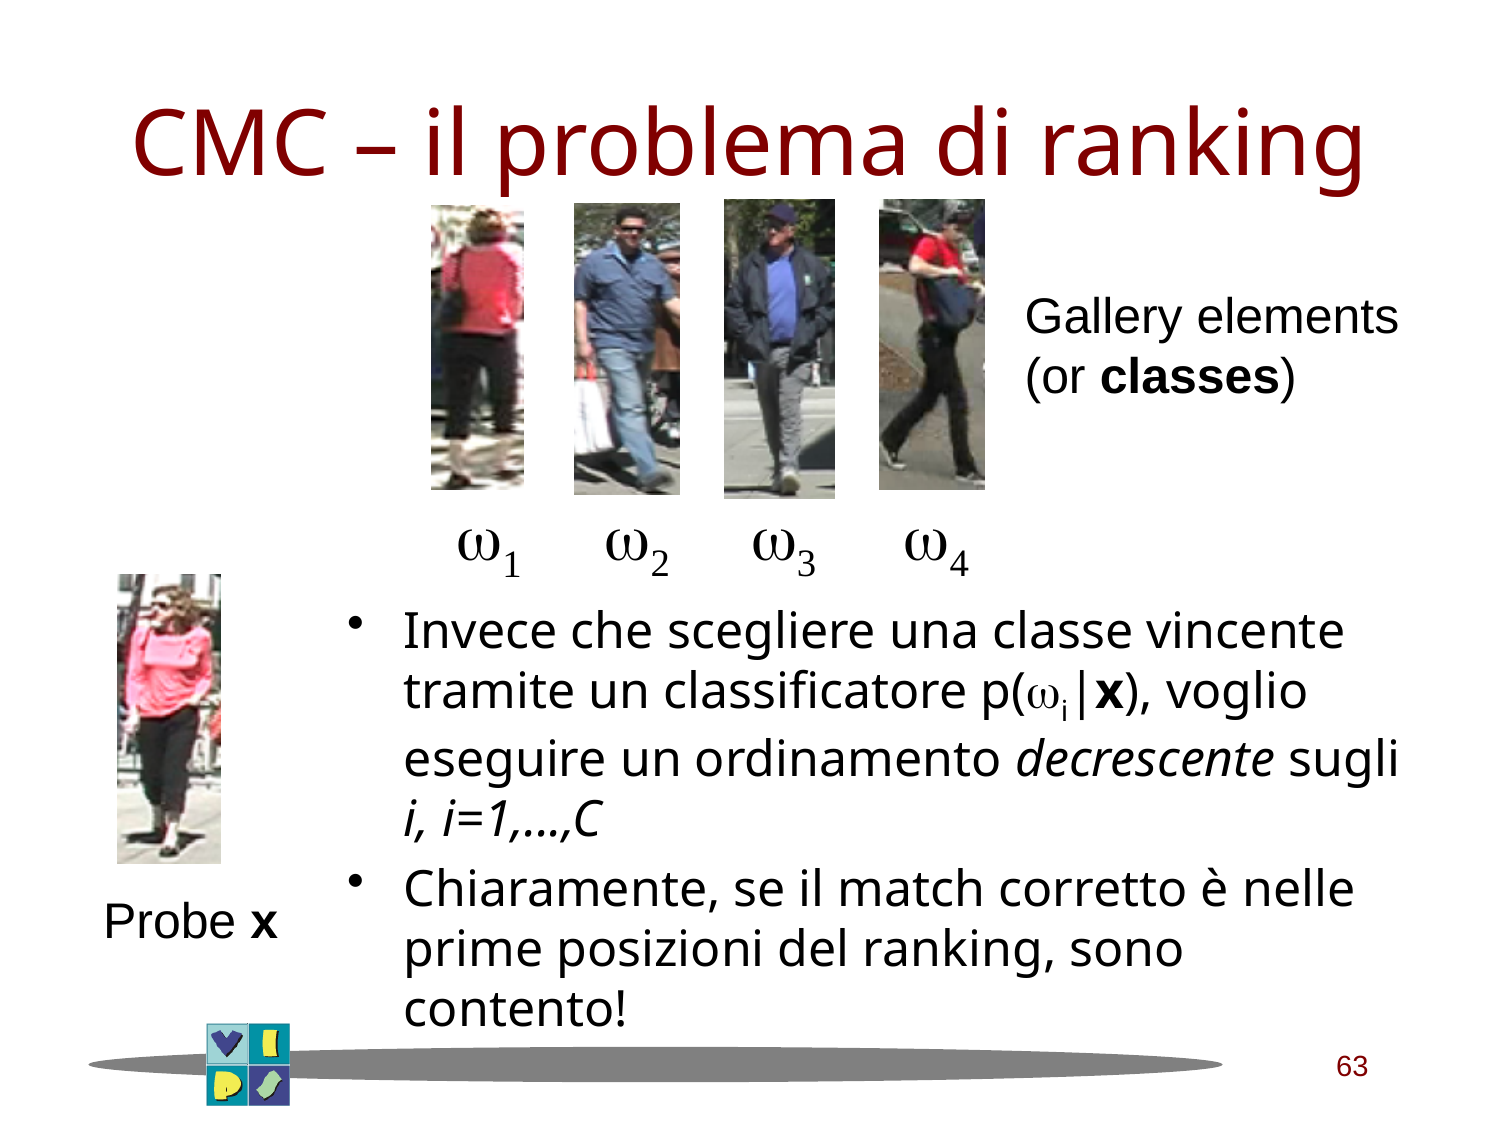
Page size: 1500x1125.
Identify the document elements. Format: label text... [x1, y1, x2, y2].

picture [574, 203, 680, 495]
picture [116, 574, 221, 864]
slide_number 63 [1033, 1039, 1384, 1118]
title CMC – il problema di ranking [75, 45, 1425, 233]
text_box w2 [590, 494, 685, 591]
picture [879, 199, 985, 491]
text_box Probe x [88, 881, 294, 957]
picture [206, 1023, 290, 1106]
picture [724, 199, 835, 499]
text_box w1 [441, 486, 537, 591]
text_box Gallery elements (or classes) [1009, 276, 1419, 412]
text_box w3 [736, 507, 831, 591]
picture [430, 205, 525, 490]
list Invece che scegliere una classe vincente tramite un classificatore p(wi|x), voglio eseguire un ordinamento decrescente sugli i, i=1,...,C Chiaramente, se il match corretto è nelle prime posizioni del ranking, sono contento! [332, 591, 1419, 958]
text_box w4 [889, 497, 984, 591]
